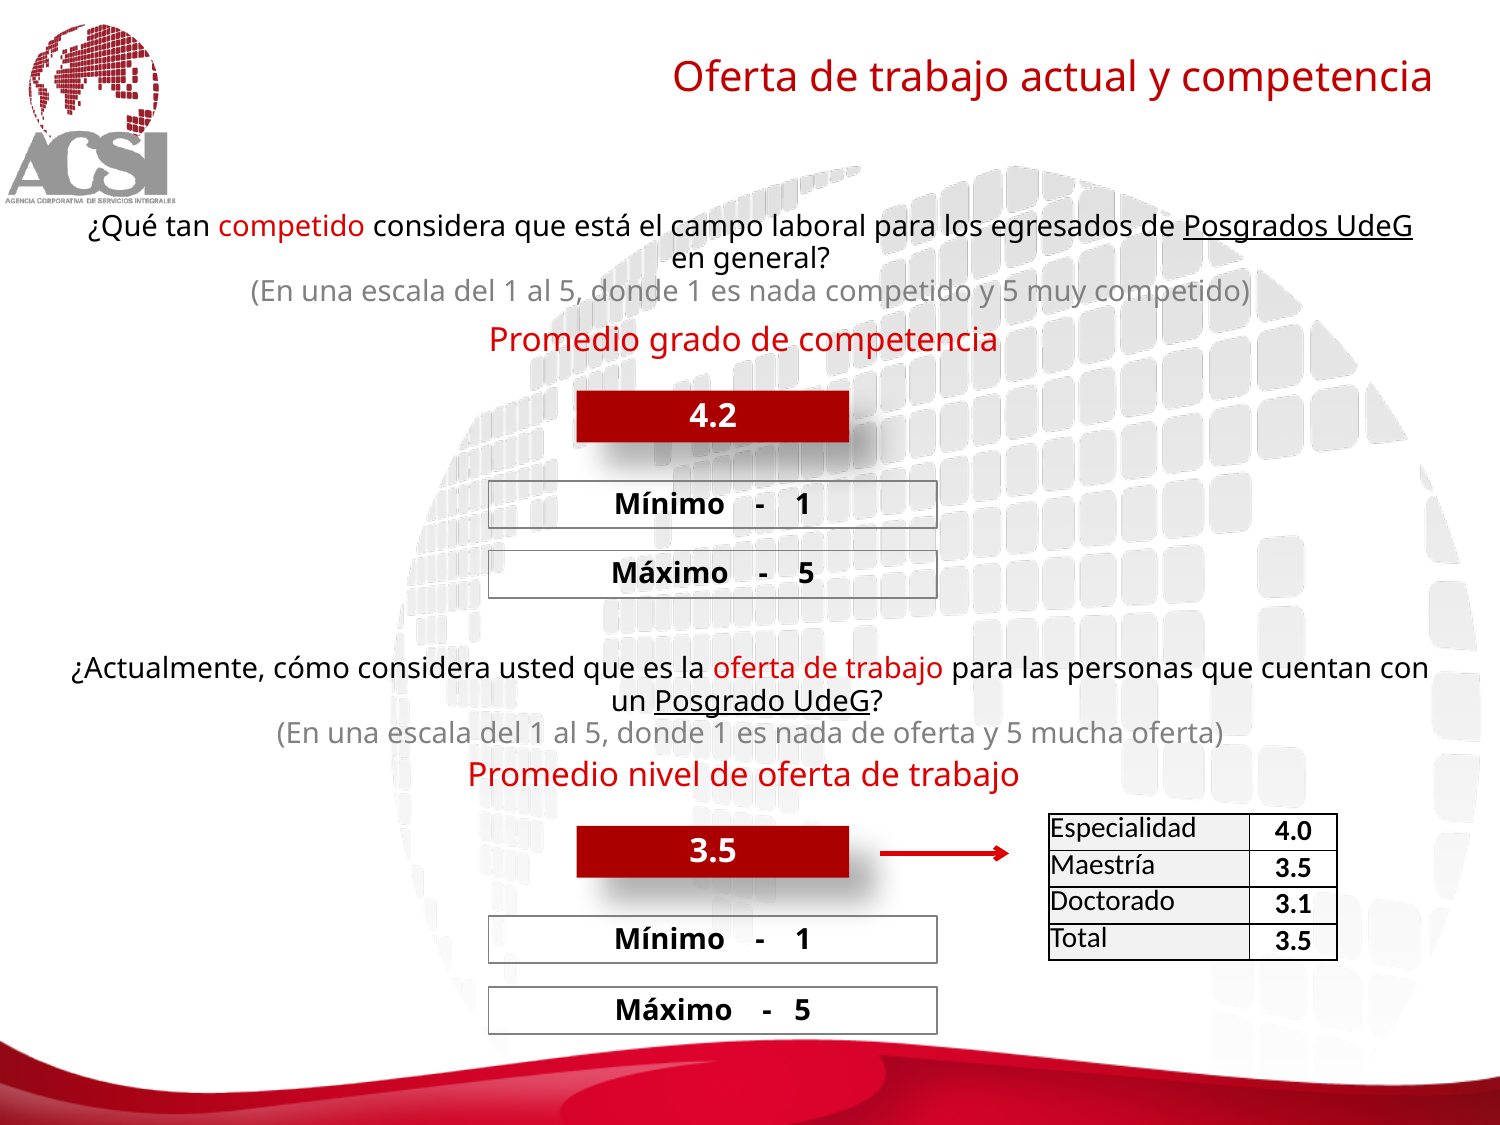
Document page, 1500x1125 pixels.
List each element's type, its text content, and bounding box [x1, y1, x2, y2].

picture [0, 19, 182, 208]
text_box Mínimo - 1 [488, 480, 938, 528]
table_cell 3.5 [1250, 925, 1336, 959]
text_box Promedio grado de competencia [295, 314, 1193, 367]
table_header Especialidad [1050, 815, 1249, 850]
table_cell 3.1 [1250, 888, 1336, 923]
table_cell 3.5 [1250, 851, 1336, 886]
picture [0, 149, 1500, 1125]
text_box ¿Qué tan competido considera que está el campo laboral para los egresados de Posgrados UdeG en general? (En una escala del 1 al 5, donde 1 es nada competido y 5 muy competido) [53, 202, 1449, 315]
table_cell Total [1050, 925, 1249, 959]
text_box Máximo - 5 [488, 550, 938, 598]
text_box ¿Actualmente, cómo considera usted que es la oferta de trabajo para las personas que cuentan con un Posgrado UdeG? (En una escala del 1 al 5, donde 1 es nada de oferta y 5 mucha oferta) [53, 645, 1449, 758]
table_cell Maestría [1050, 851, 1249, 886]
table_cell Doctorado [1050, 888, 1249, 923]
text_box 3.5 [576, 825, 850, 878]
text_box Oferta de trabajo actual y competencia [383, 42, 1449, 108]
text_box 4.2 [576, 390, 850, 443]
text_box Promedio nivel de oferta de trabajo [295, 749, 1193, 802]
text_box Mínimo - 1 [488, 915, 938, 964]
table_header 4.0 [1250, 815, 1336, 850]
text_box Máximo - 5 [488, 986, 938, 1034]
